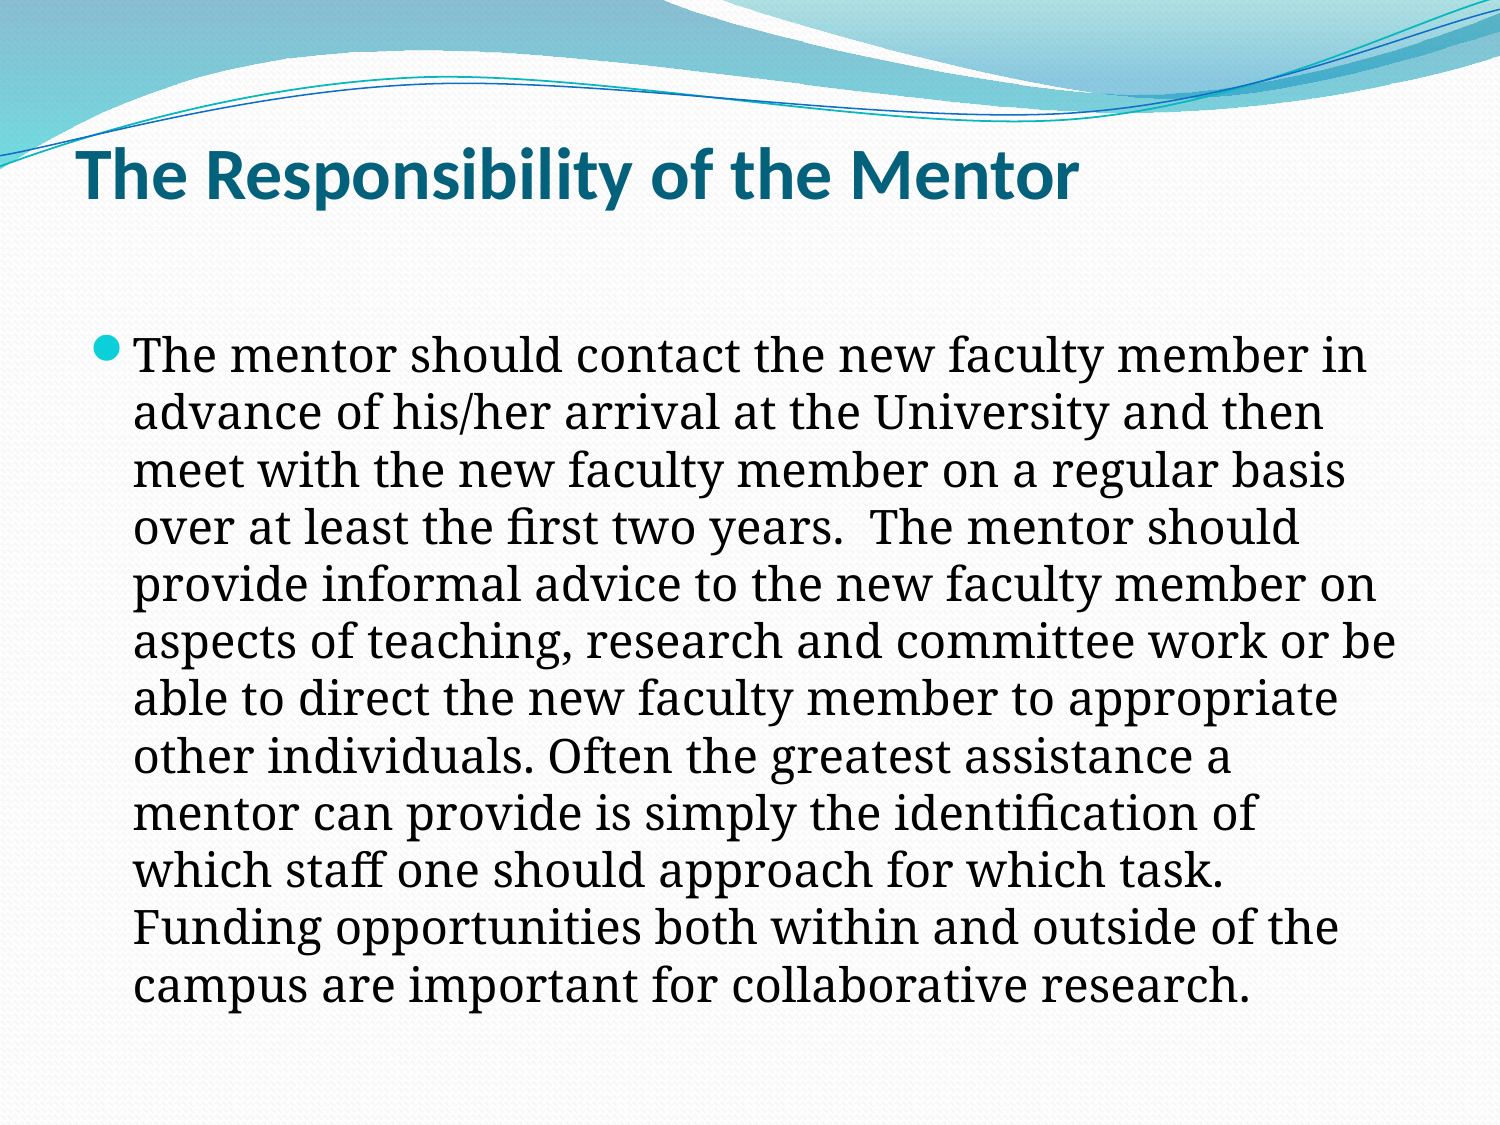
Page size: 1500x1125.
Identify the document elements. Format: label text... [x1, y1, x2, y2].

list The mentor should contact the new faculty member in advance of his/her arrival at the University and then meet with the new faculty member on a regular basis over at least the first two years. The mentor should provide informal advice to the new faculty member on aspects of teaching, research and committee work or be able to direct the new faculty member to appropriate other individuals. Often the greatest assistance a mentor can provide is simply the identification of which staff one should approach for which task. Funding opportunities both within and outside of the campus are important for collaborative research. [75, 317, 1425, 1038]
title The Responsibility of the Mentor [75, 115, 1425, 303]
